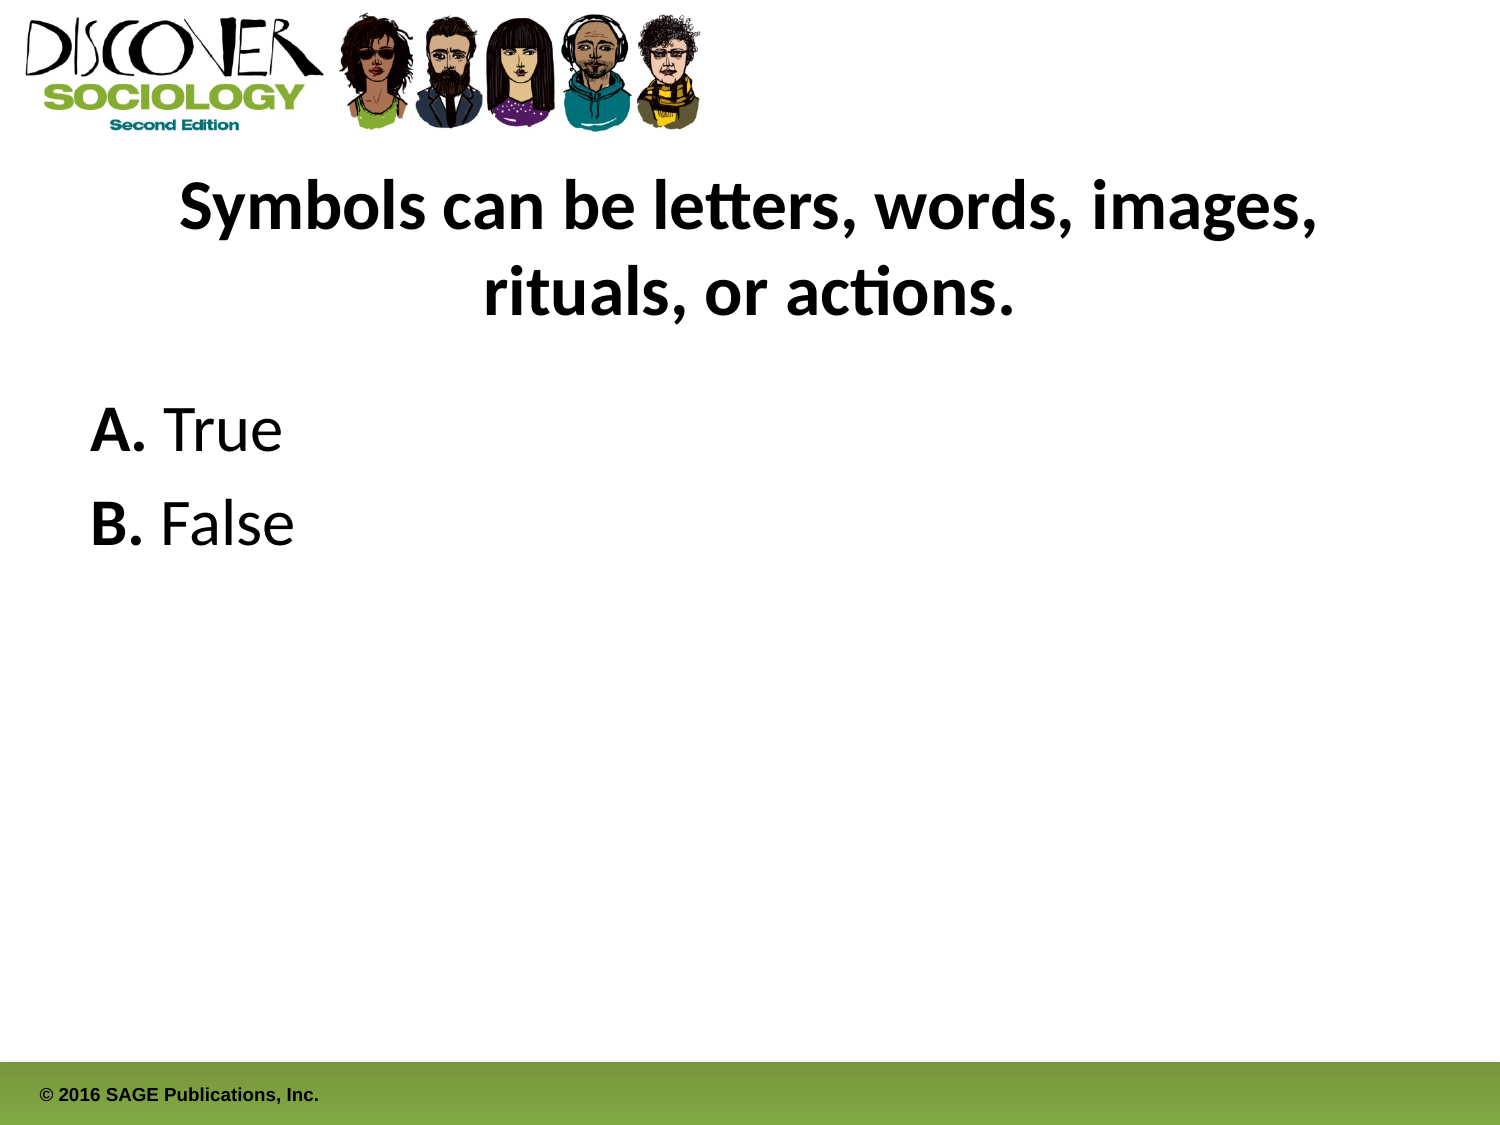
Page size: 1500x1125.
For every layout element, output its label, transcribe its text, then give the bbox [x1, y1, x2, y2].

picture [0, 0, 1500, 1062]
title Symbols can be letters, words, images, rituals, or actions. [75, 149, 1425, 338]
list A. True B. False [75, 377, 1425, 1120]
